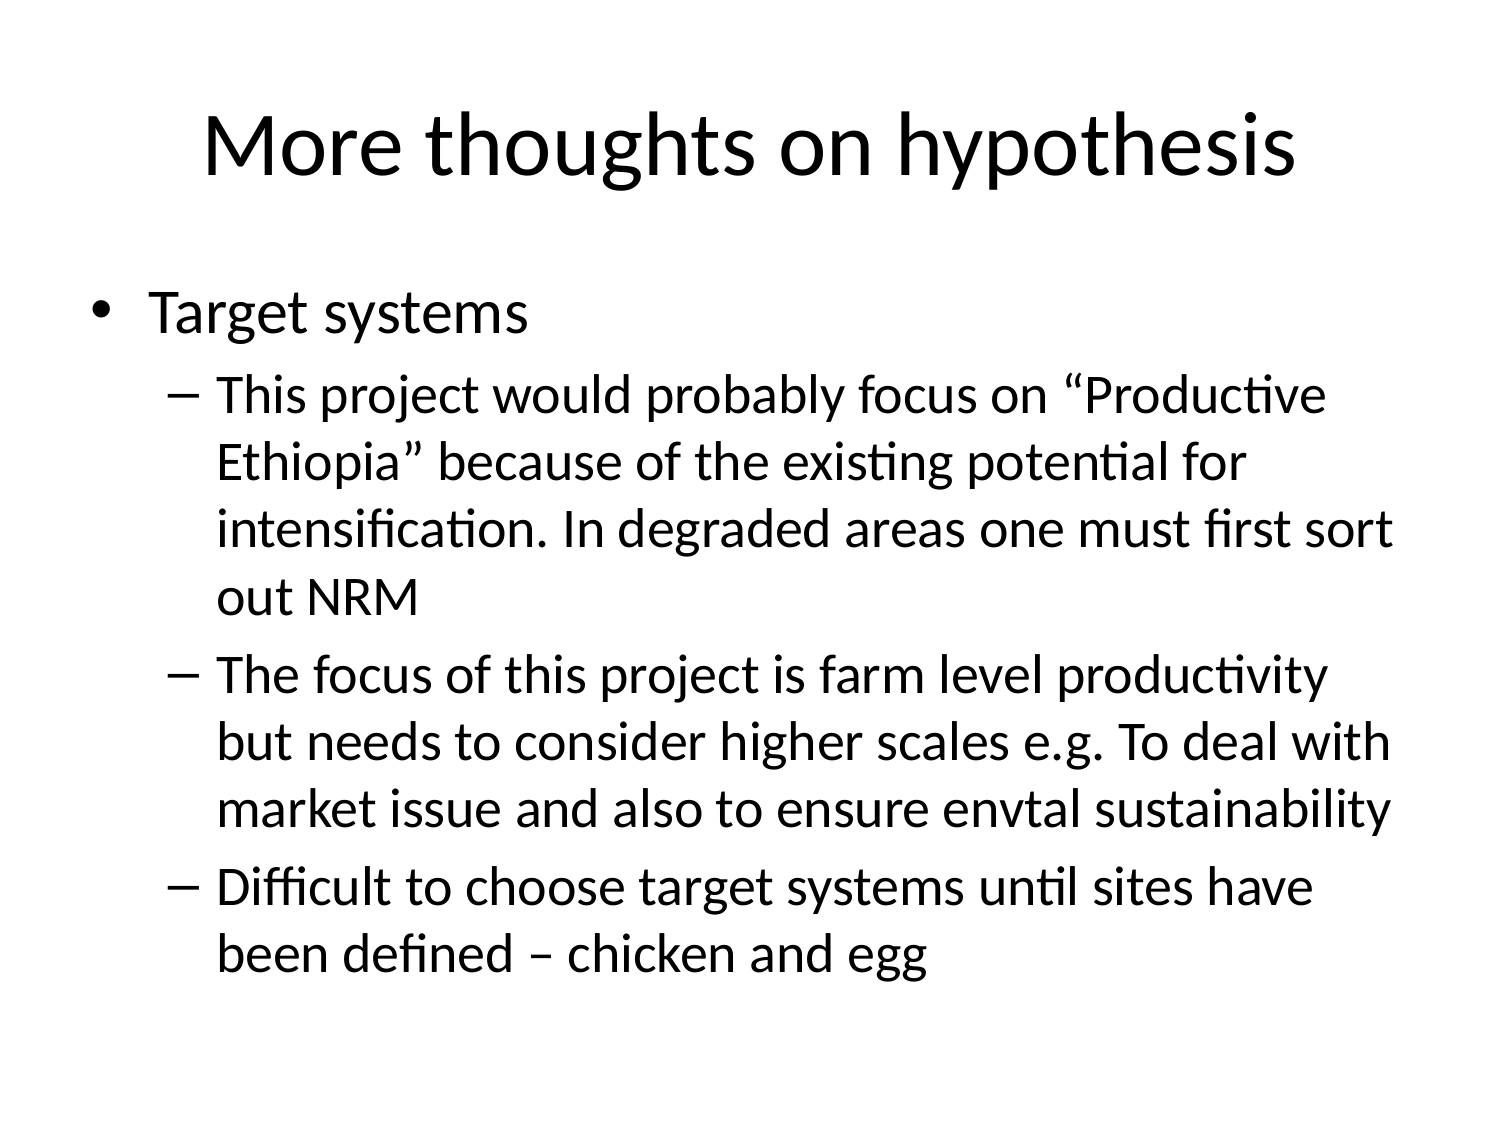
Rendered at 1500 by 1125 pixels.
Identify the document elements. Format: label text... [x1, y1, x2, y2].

list Target systems This project would probably focus on “Productive Ethiopia” because of the existing potential for intensification. In degraded areas one must first sort out NRM The focus of this project is farm level productivity but needs to consider higher scales e.g. To deal with market issue and also to ensure envtal sustainability Difficult to choose target systems until sites have been defined – chicken and egg [75, 262, 1425, 1005]
title More thoughts on hypothesis [75, 45, 1425, 233]
